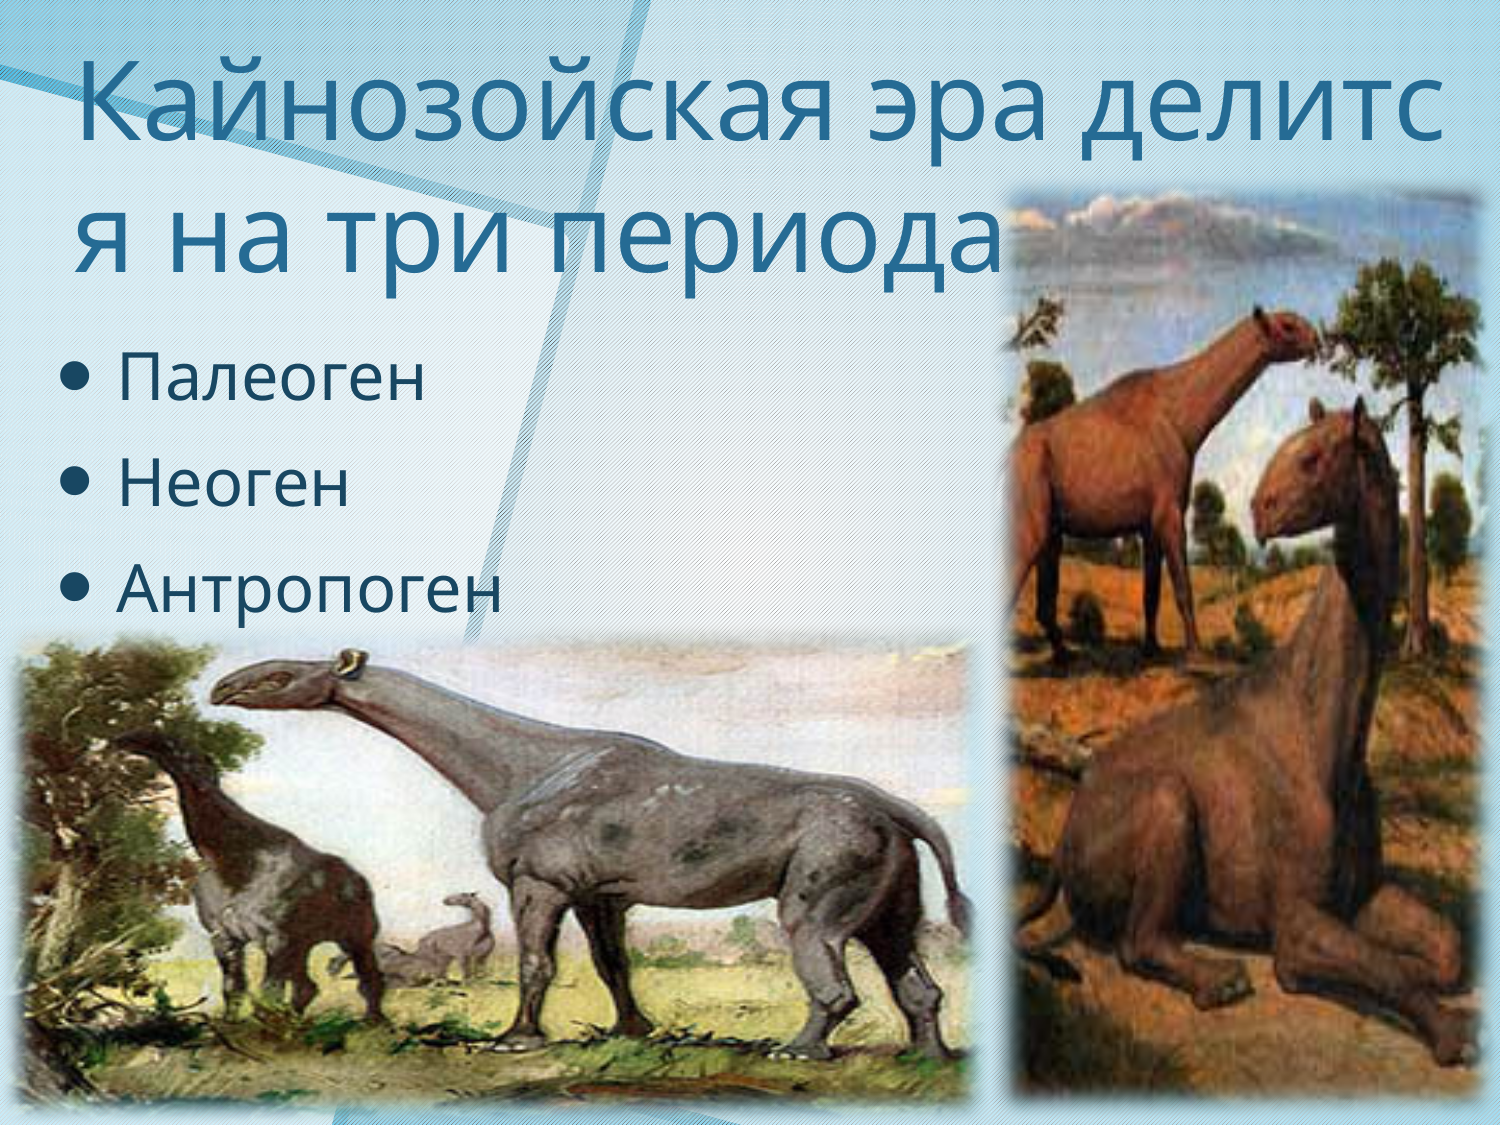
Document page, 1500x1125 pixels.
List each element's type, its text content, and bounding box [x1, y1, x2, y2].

title Кайнозойская эра делится на три периода: [58, 2, 1500, 303]
list Палеоген Неоген Антропоген [41, 314, 978, 615]
picture [0, 172, 1500, 1125]
